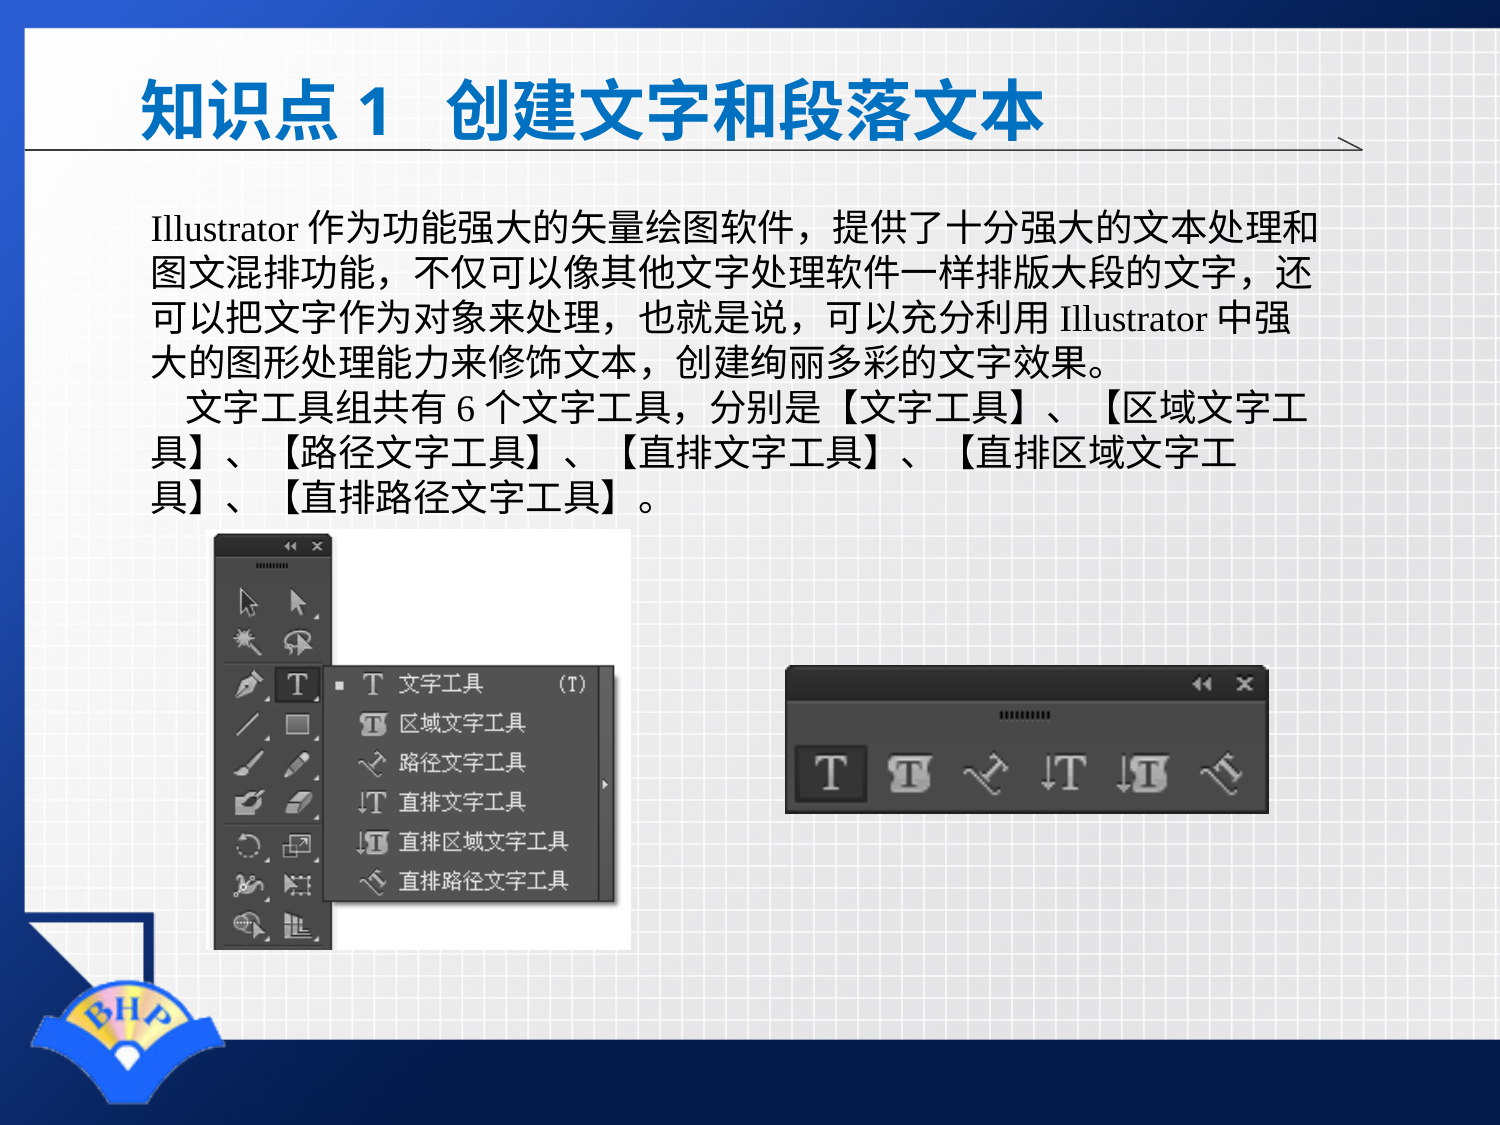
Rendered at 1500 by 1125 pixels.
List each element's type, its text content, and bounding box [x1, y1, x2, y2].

text_box Illustrator作为功能强大的矢量绘图软件，提供了十分强大的文本处理和图文混排功能，不仅可以像其他文字处理软件一样排版大段的文字，还可以把文字作为对象来处理，也就是说，可以充分利用Illustrator中强大的图形处理能力来修饰文本，创建绚丽多彩的文字效果。 文字工具组共有6个文字工具，分别是【文字工具】、【区域文字工具】、【路径文字工具】、【直排文字工具】、【直排区域文字工具】、【直排路径文字工具】。 [135, 196, 1337, 526]
title 知识点1 创建文字和段落文本 [125, 62, 1388, 155]
picture [0, 0, 1500, 1125]
